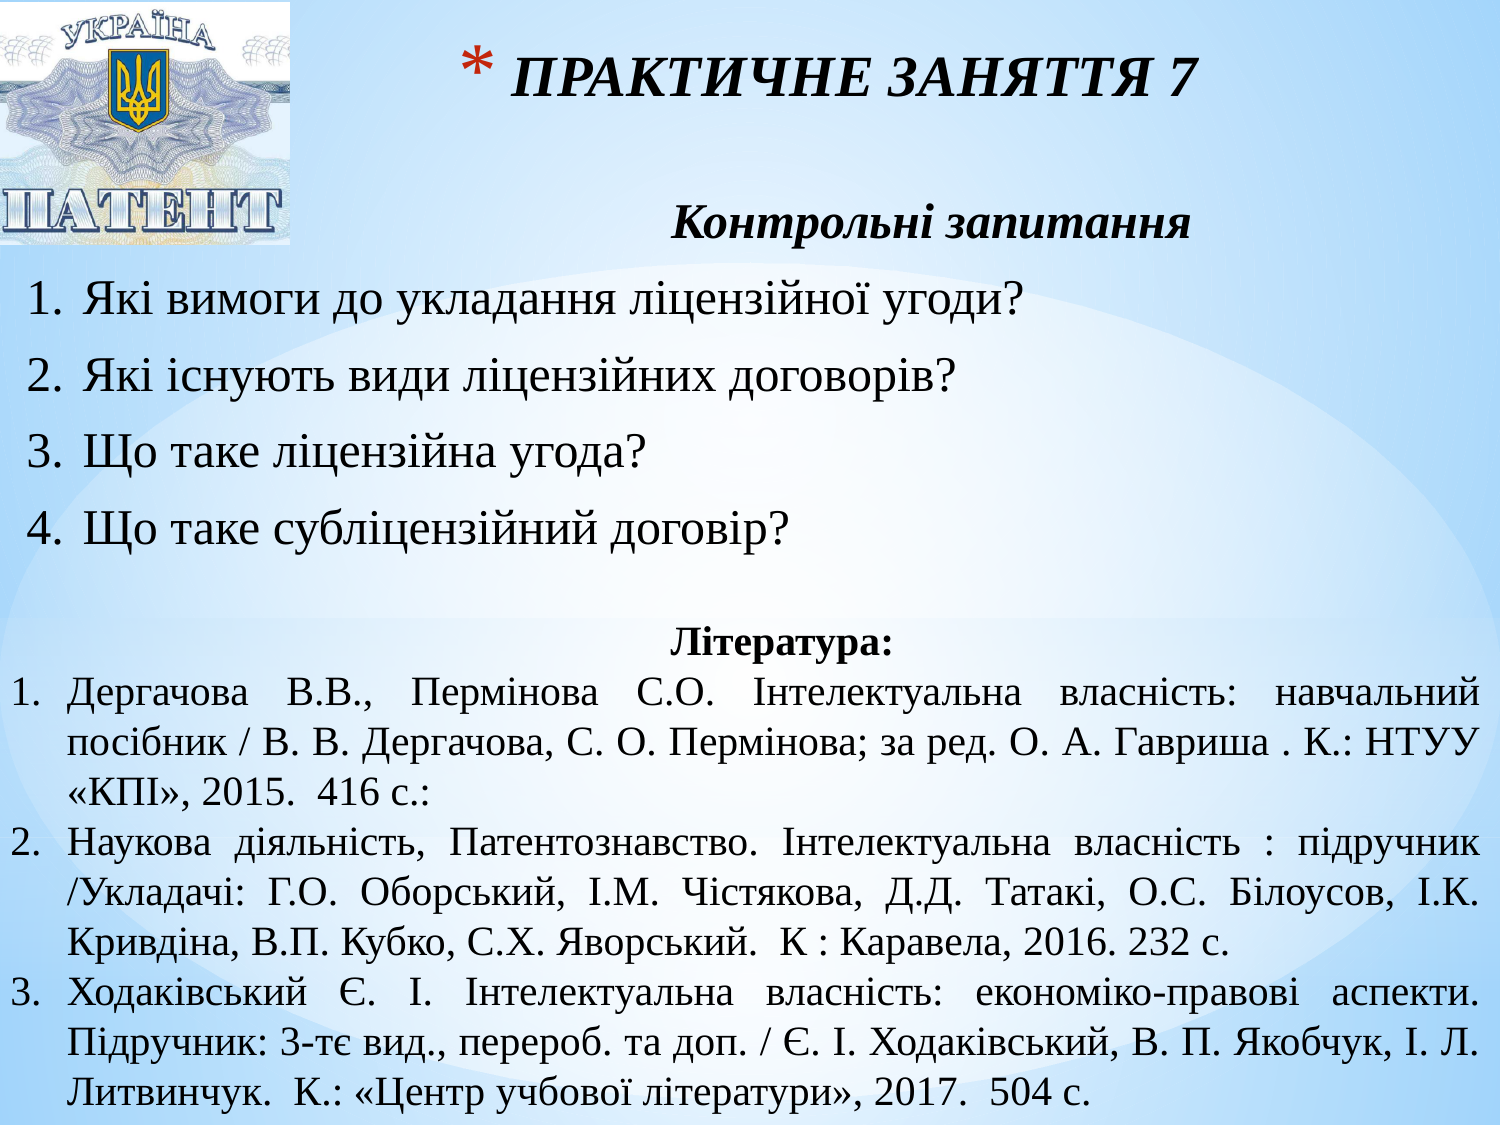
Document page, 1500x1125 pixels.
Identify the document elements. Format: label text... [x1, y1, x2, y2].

title ПРАКТИЧНЕ ЗАНЯТТЯ 7 [295, 30, 1427, 114]
text_box Література: Дергачова В.В., Пермінова С.О. Інтелектуальна власність: навчальний посібник / В. В. Дергачова, С. О. Пермінова; за ред. О. А. Гавриша . К.: НТУУ «КПІ», 2015. 416 с.: Наукова діяльність, Патентознавство. Інтелектуальна власність : підручник /Укладачі: Г.О. Оборський, І.М. Чістякова, Д.Д. Татакі, О.С. Білоусов, І.К. Кривдіна, В.П. Кубко, С.Х. Яворський. К : Каравела, 2016. 232 с. Ходаківський Є. І. Інтелектуальна власність: економіко-правові аспекти. Підручник: 3-тє вид., перероб. та доп. / Є. І. Ходаківський, В. П. Якобчук, І. Л. Литвинчук. К.: «Центр учбової літератури», 2017. 504 с. [0, 606, 1496, 1122]
text_box Контрольні запитання Які вимоги до укладання ліцензійної угоди? Які існують види ліцензійних договорів? Що таке ліцензійна угода? Що таке субліцензійний договір? [11, 180, 1500, 563]
picture [0, 2, 290, 245]
